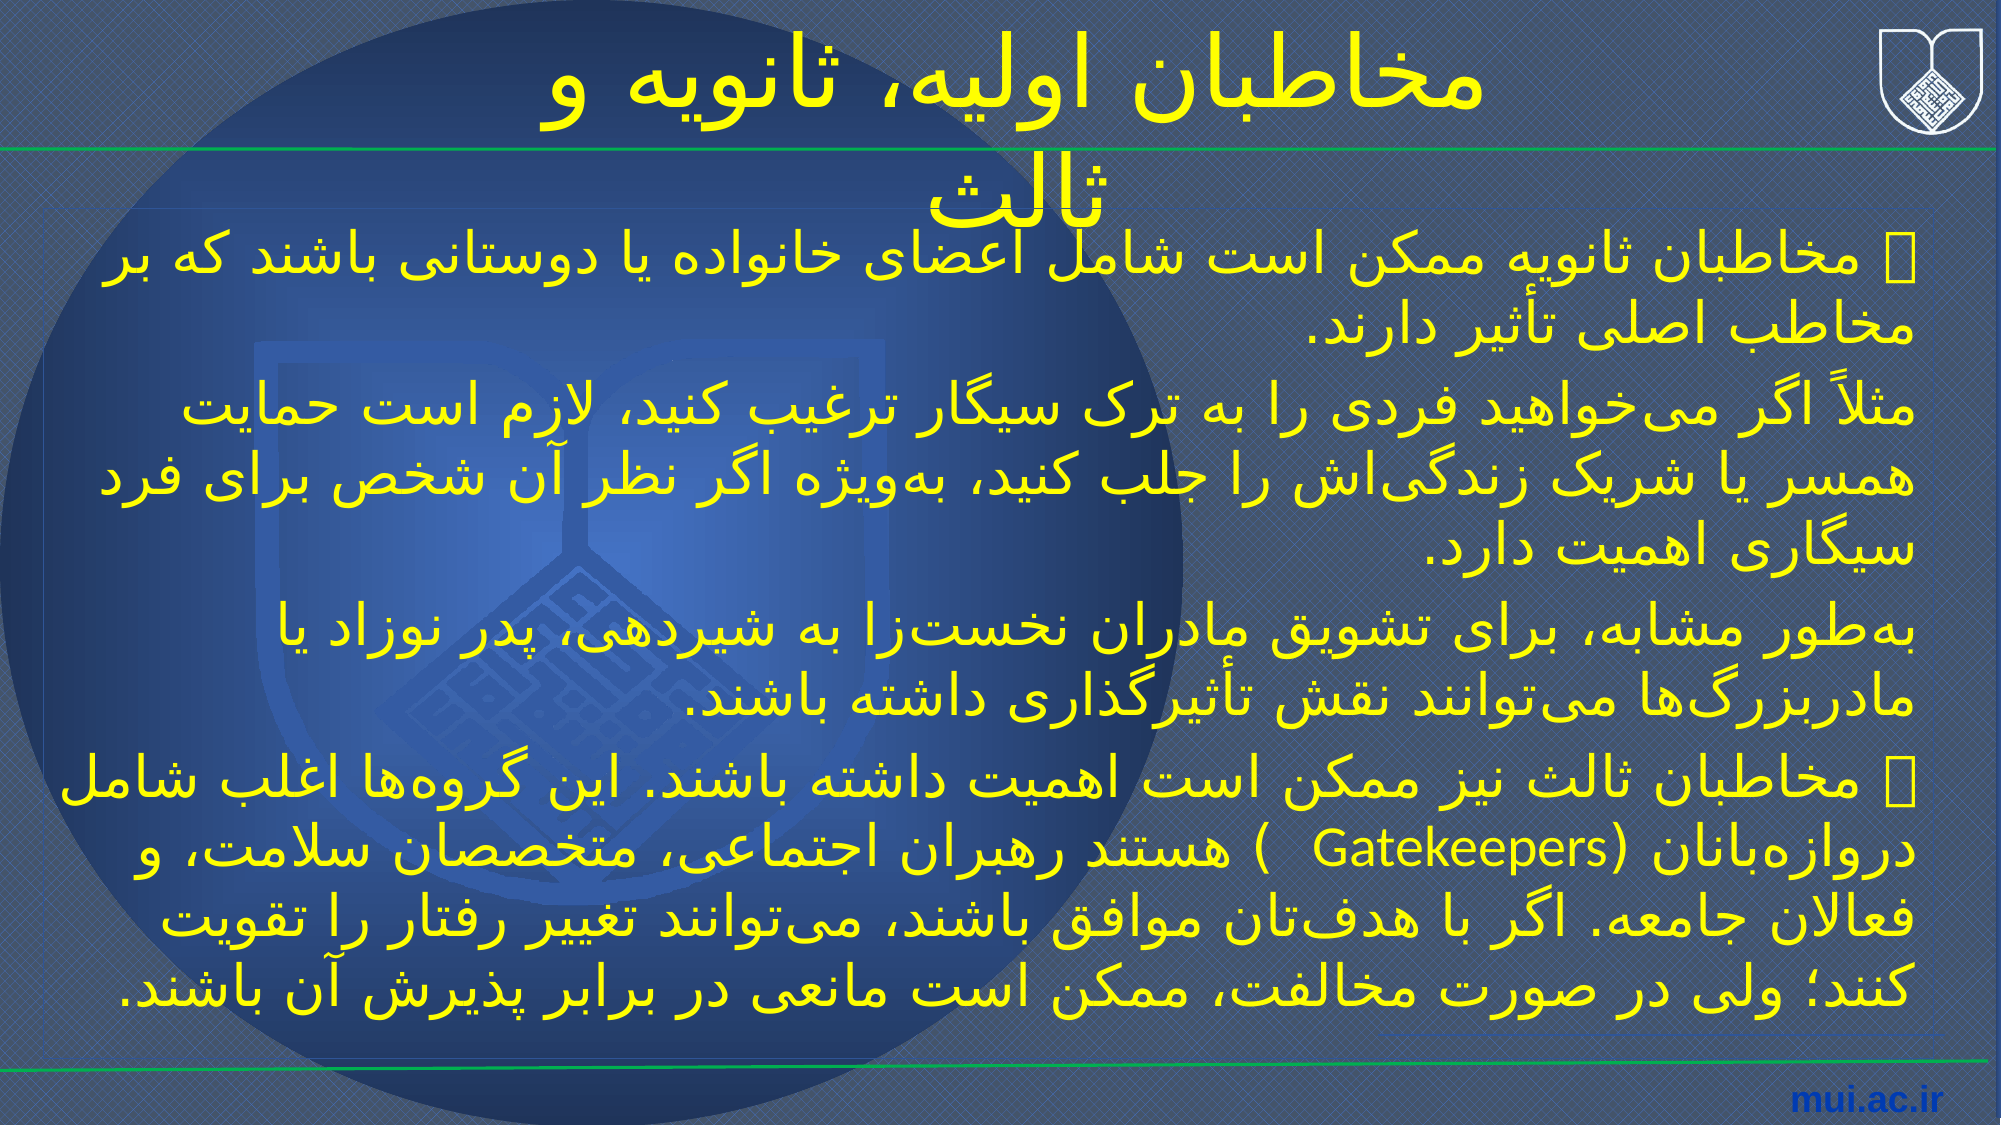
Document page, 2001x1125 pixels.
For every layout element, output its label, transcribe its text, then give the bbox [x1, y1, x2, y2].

text_box مخاطبان اولیه، ثانویه و ثالث [456, 0, 1579, 117]
picture [1874, 0, 1988, 138]
list 🔹 مخاطبان ثانویه ممکن است شامل اعضای خانواده یا دوستانی باشند که بر مخاطب اصلی تأثیر دارند. مثلاً اگر می‌خواهید فردی را به ترک سیگار ترغیب کنید، لازم است حمایت همسر یا شریک زندگی‌اش را جلب کنید، به‌ویژه اگر نظر آن شخص برای فرد سیگاری اهمیت دارد. به‌طور مشابه، برای تشویق مادران نخست‌زا به شیردهی، پدر نوزاد یا مادربزرگ‌ها می‌توانند نقش تأثیرگذاری داشته باشند. 🔹 مخاطبان ثالث نیز ممکن است اهمیت داشته باشند. این گروه‌ها اغلب شامل دروازه‌بانان (Gatekeepers ) هستند رهبران اجتماعی، متخصصان سلامت، و فعالان جامعه. اگر با هدف‌تان موافق باشند، می‌توانند تغییر رفتار را تقویت کنند؛ ولی در صورت مخالفت، ممکن است مانعی در برابر پذیرش آن باشند. [43, 208, 1934, 1059]
